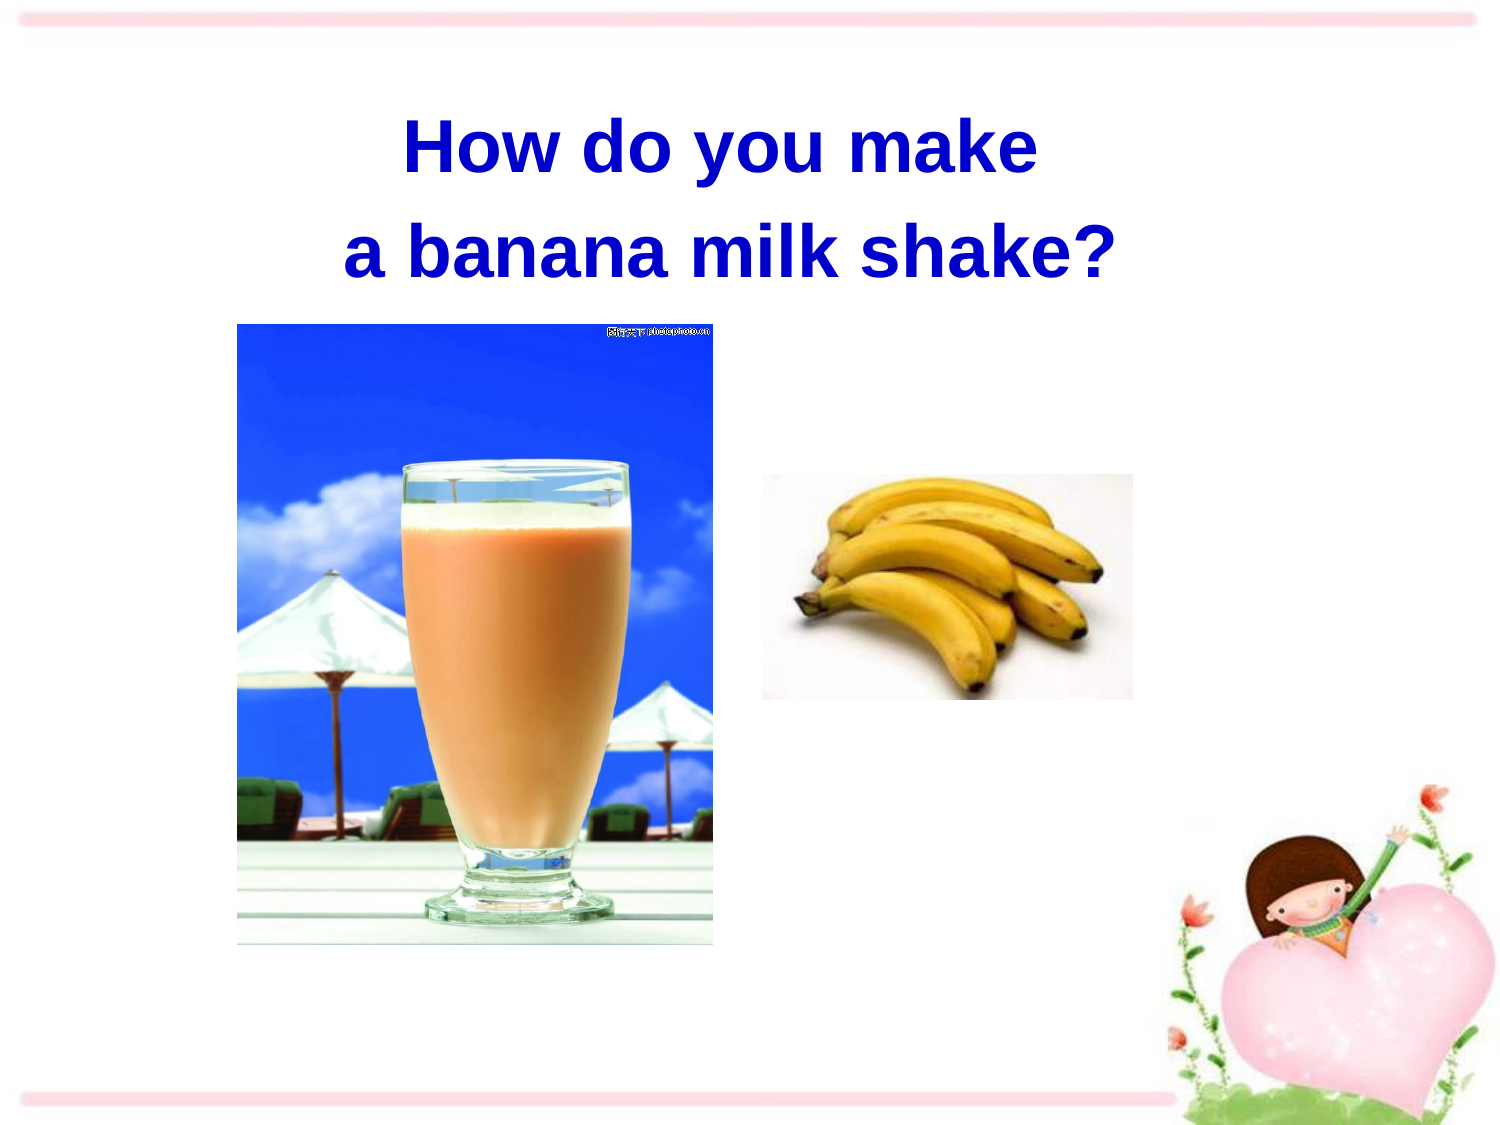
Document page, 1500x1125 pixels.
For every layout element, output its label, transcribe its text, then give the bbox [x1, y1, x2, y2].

subtitle How do you make a banana milk shake? [25, 90, 1438, 282]
picture [0, 0, 1500, 1125]
